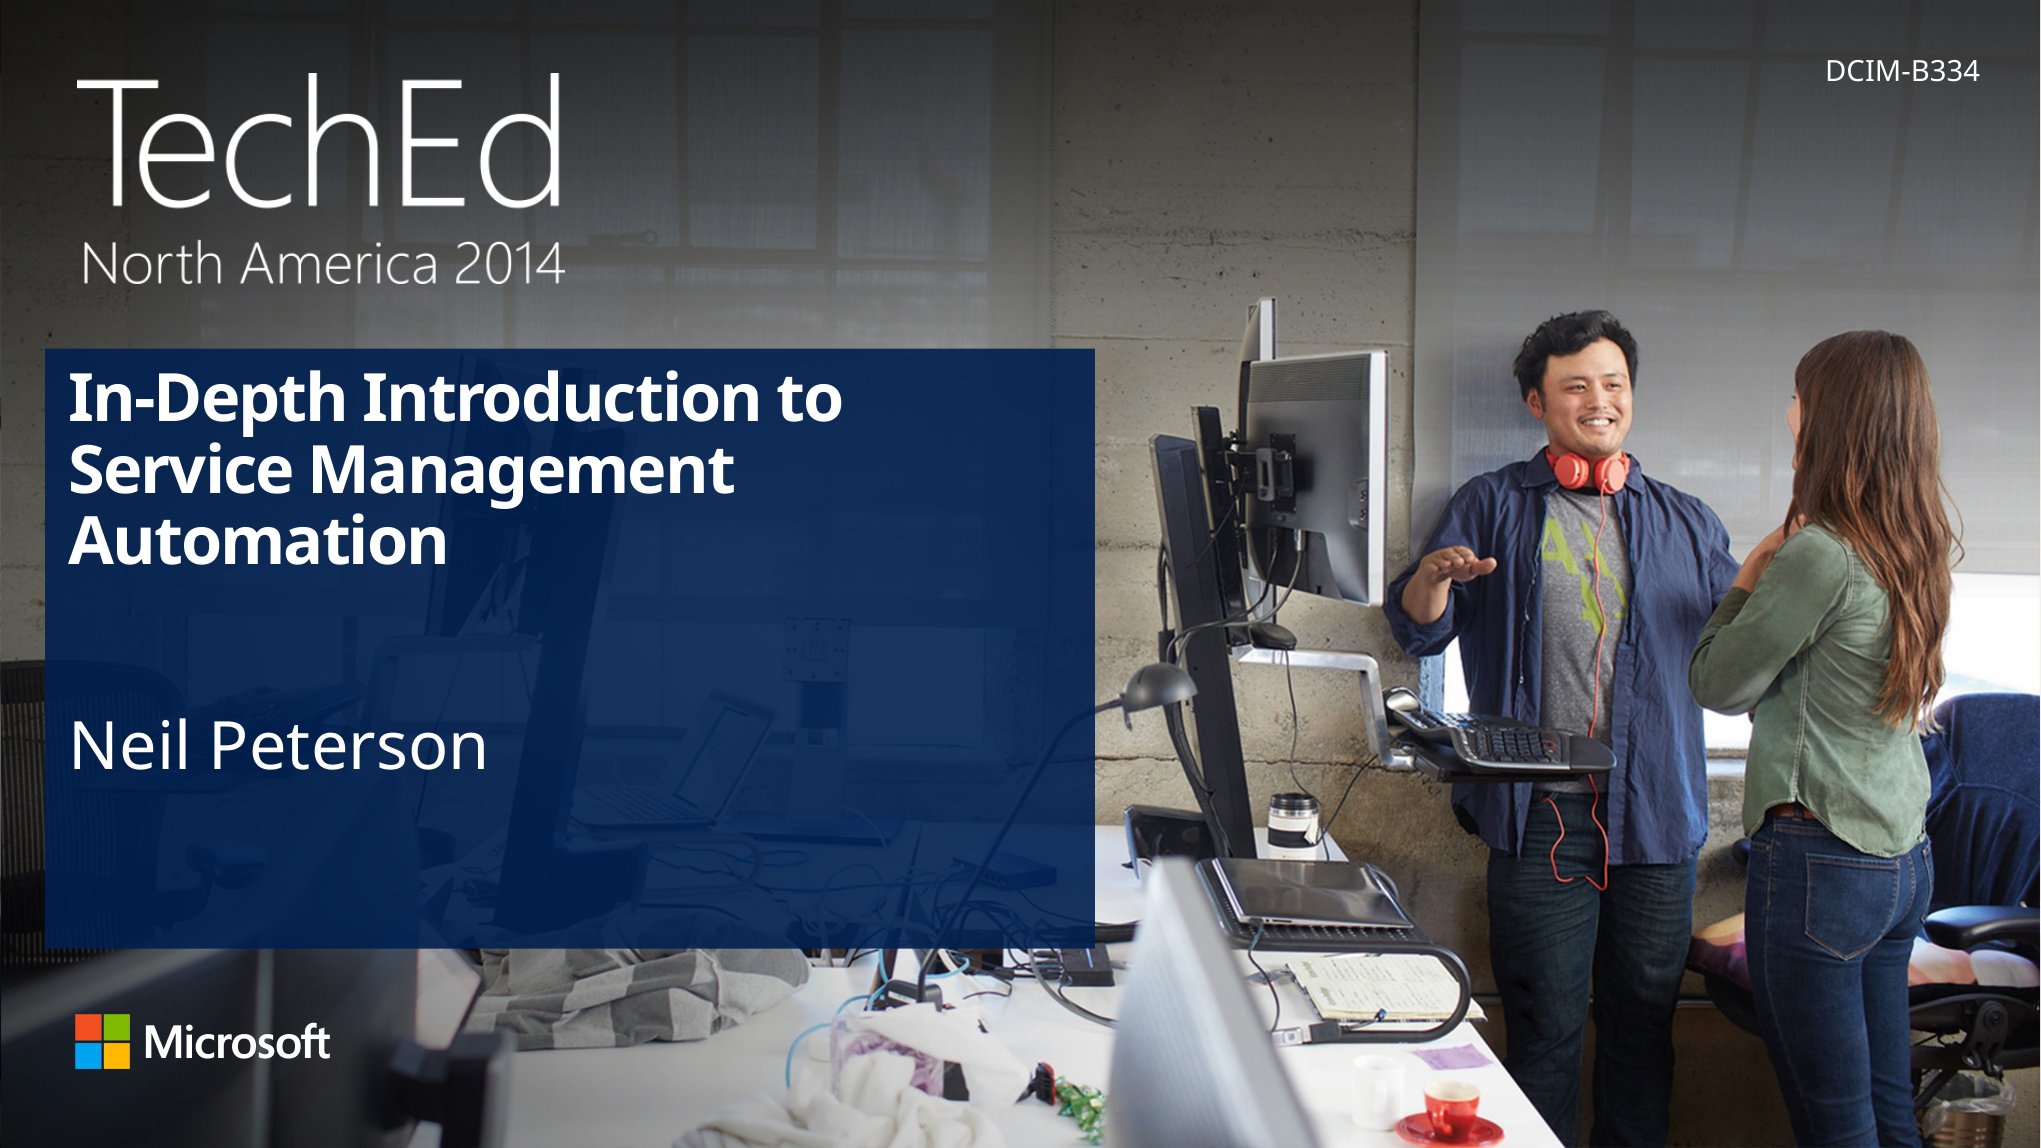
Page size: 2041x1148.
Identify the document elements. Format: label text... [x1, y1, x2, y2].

picture [0, 0, 2041, 1148]
list Neil Peterson [45, 693, 1096, 949]
title In-Depth Introduction to Service Management Automation [44, 348, 1095, 694]
text_box DCIM-B334 [1695, 48, 1995, 111]
